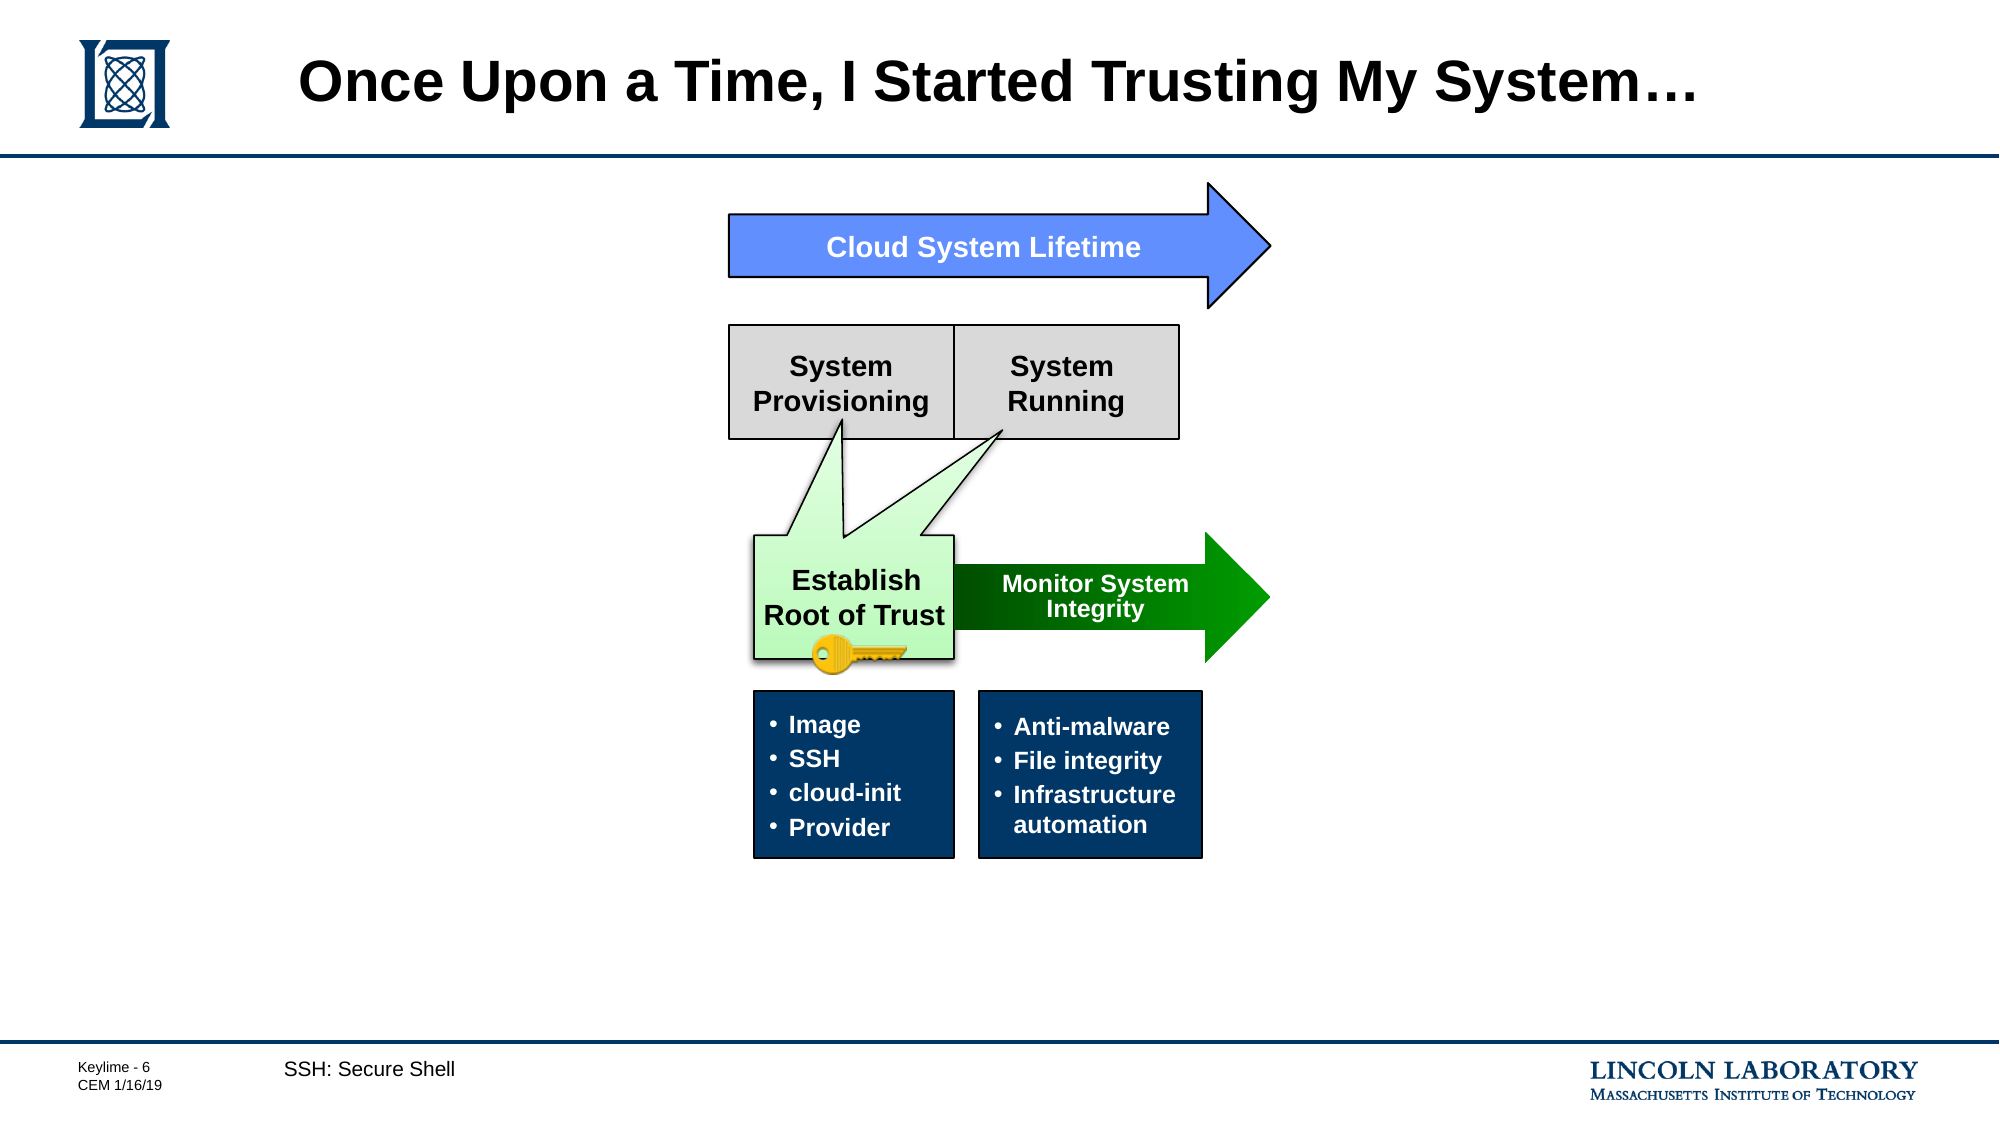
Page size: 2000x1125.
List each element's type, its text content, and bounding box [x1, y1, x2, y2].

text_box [753, 420, 1003, 859]
text_box Cloud System Lifetime [728, 183, 1271, 309]
text_box Anti-malware File integrity Infrastructure automation [1007, 691, 1203, 859]
text_box System Provisioning [728, 325, 953, 440]
picture [1588, 1061, 1918, 1100]
title Once Upon a Time, I Started Trusting My System… [205, 16, 1794, 151]
text_box System Running [953, 325, 1179, 440]
picture [79, 40, 170, 128]
text_box Monitor System Integrity [1008, 531, 1271, 663]
text_box SSH: Secure Shell [269, 1048, 746, 1088]
